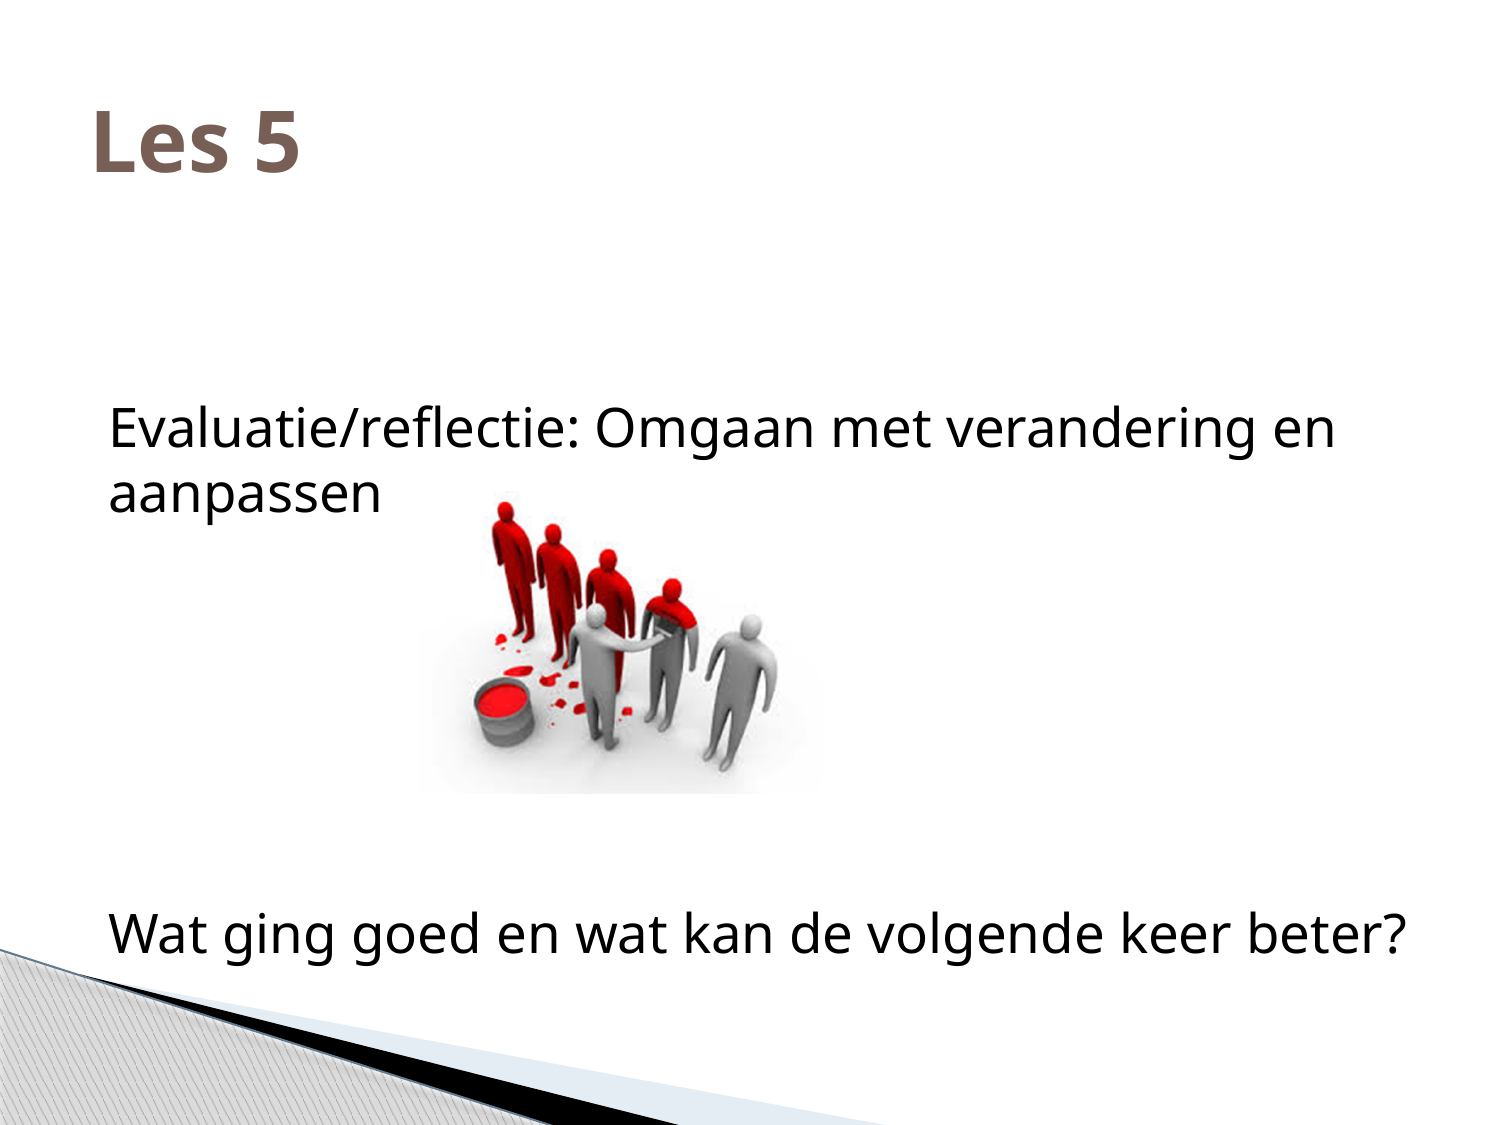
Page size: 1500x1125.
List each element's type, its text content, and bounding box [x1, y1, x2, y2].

title Les 5 [75, 45, 1425, 233]
picture [418, 491, 824, 794]
list Evaluatie/reflectie: Omgaan met verandering en aanpassen Wat ging goed en wat kan de volgende keer beter? [75, 385, 1425, 986]
